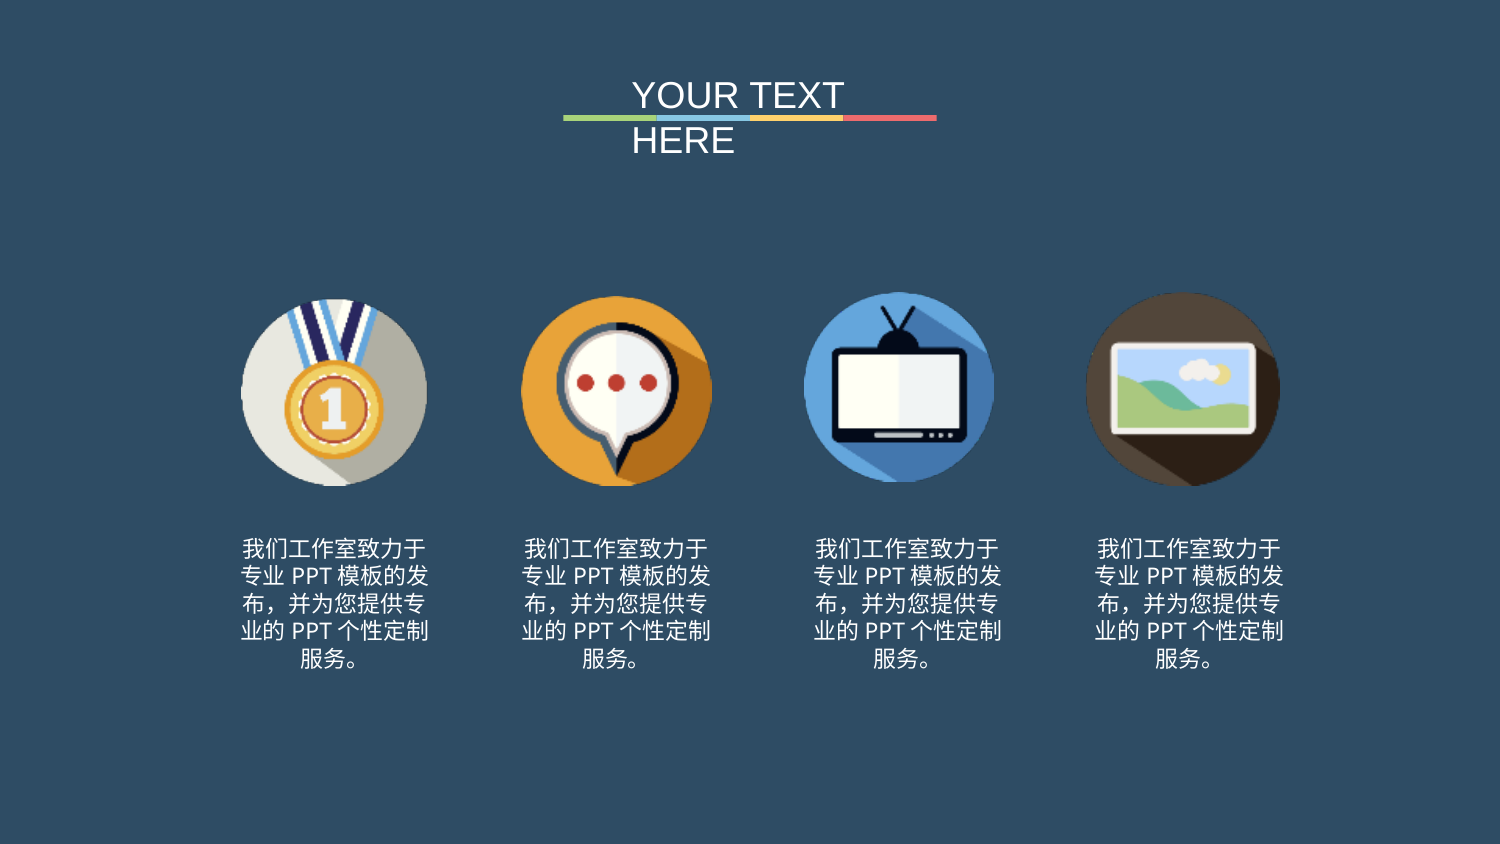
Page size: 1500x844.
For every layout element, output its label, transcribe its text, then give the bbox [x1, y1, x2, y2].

text_box 我们工作室致力于专业PPT模板的发布，并为您提供专业的PPT个性定制服务。 [221, 528, 449, 678]
picture [1085, 292, 1280, 486]
text_box 我们工作室致力于专业PPT模板的发布，并为您提供专业的PPT个性定制服务。 [502, 528, 731, 678]
picture [804, 292, 994, 482]
picture [241, 293, 429, 486]
picture [521, 296, 712, 486]
text_box 我们工作室致力于专业PPT模板的发布，并为您提供专业的PPT个性定制服务。 [1075, 528, 1304, 678]
text_box 我们工作室致力于专业PPT模板的发布，并为您提供专业的PPT个性定制服务。 [794, 528, 1022, 678]
text_box YOUR TEXT HERE [620, 121, 937, 167]
text_box YOUR TEXT HERE [620, 65, 937, 115]
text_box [563, 115, 937, 121]
